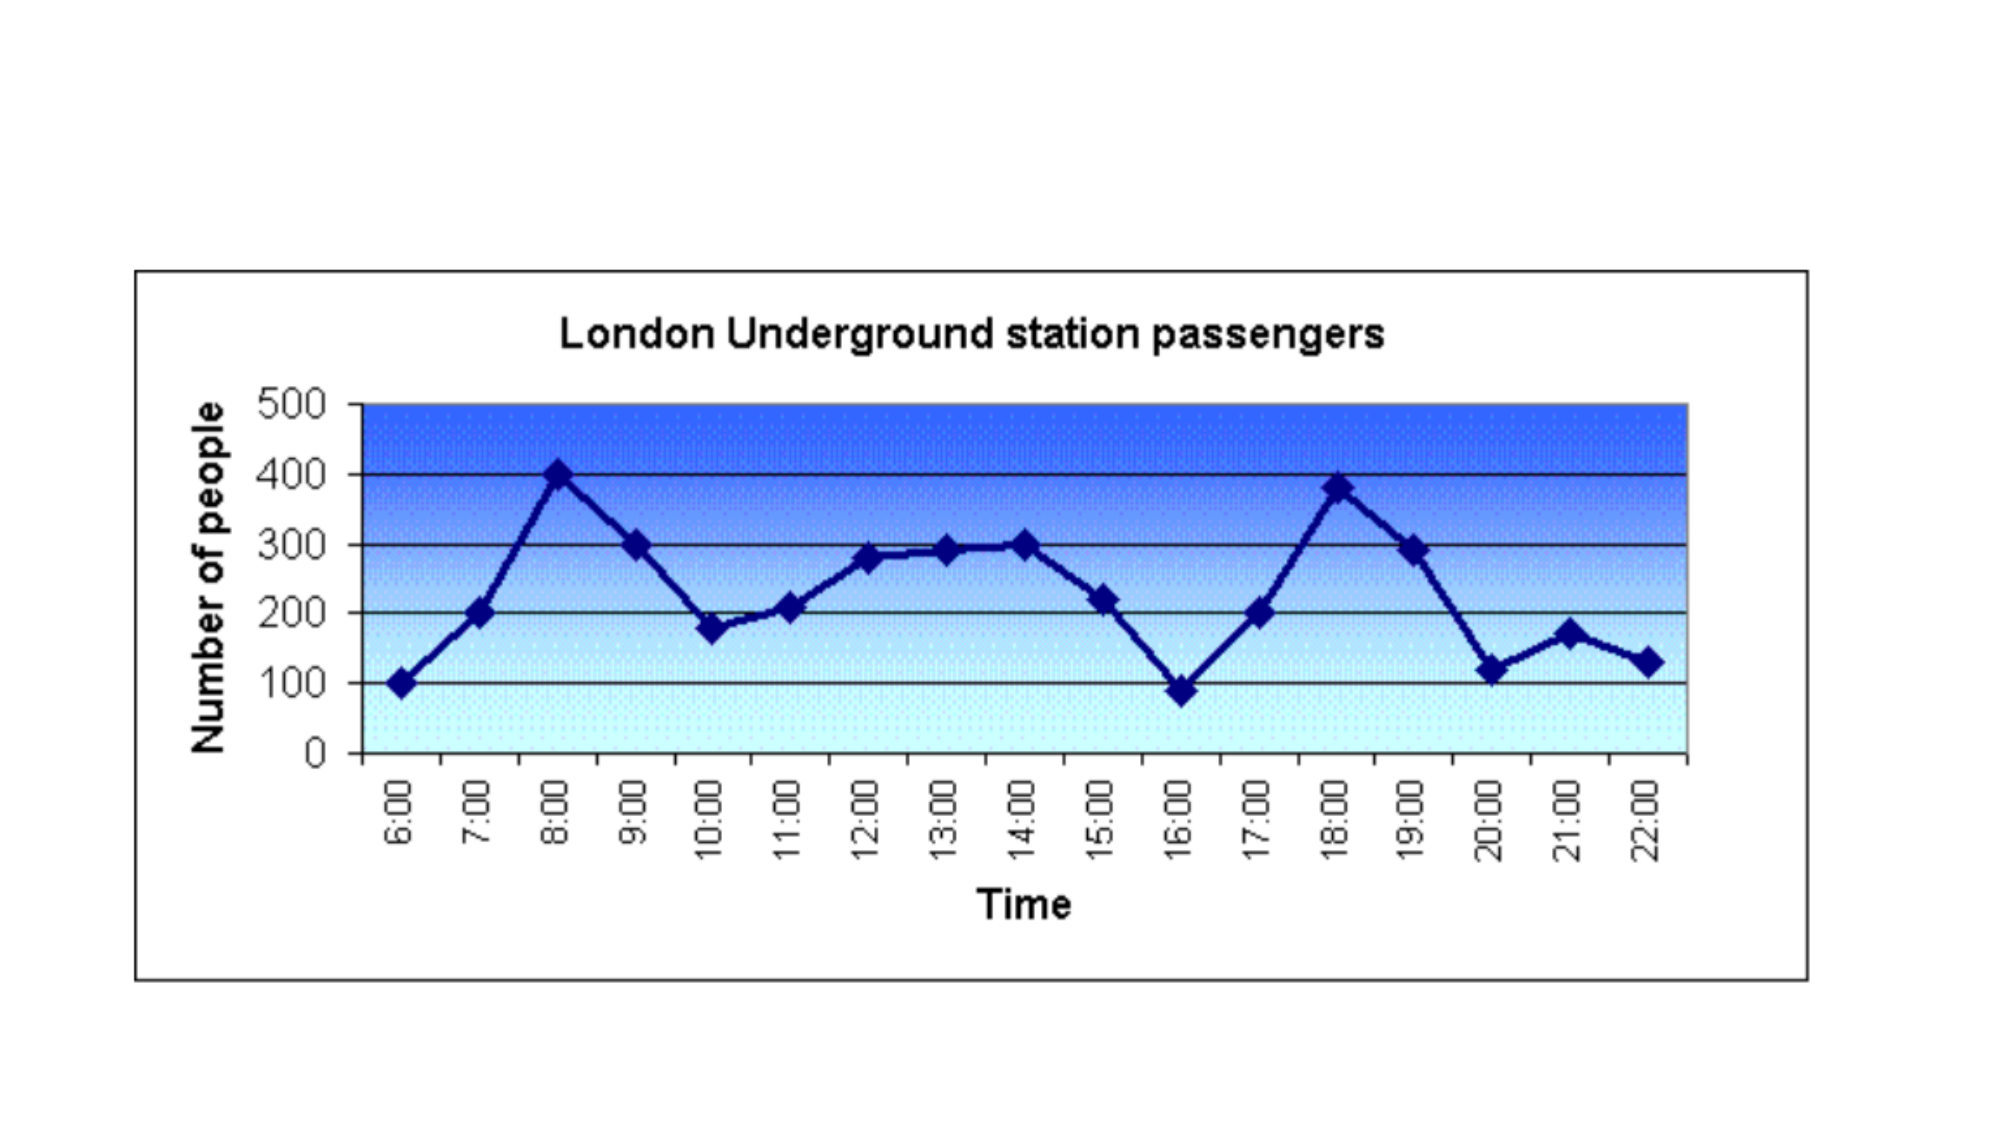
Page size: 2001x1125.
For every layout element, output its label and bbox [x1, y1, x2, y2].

list [97, 236, 1842, 993]
